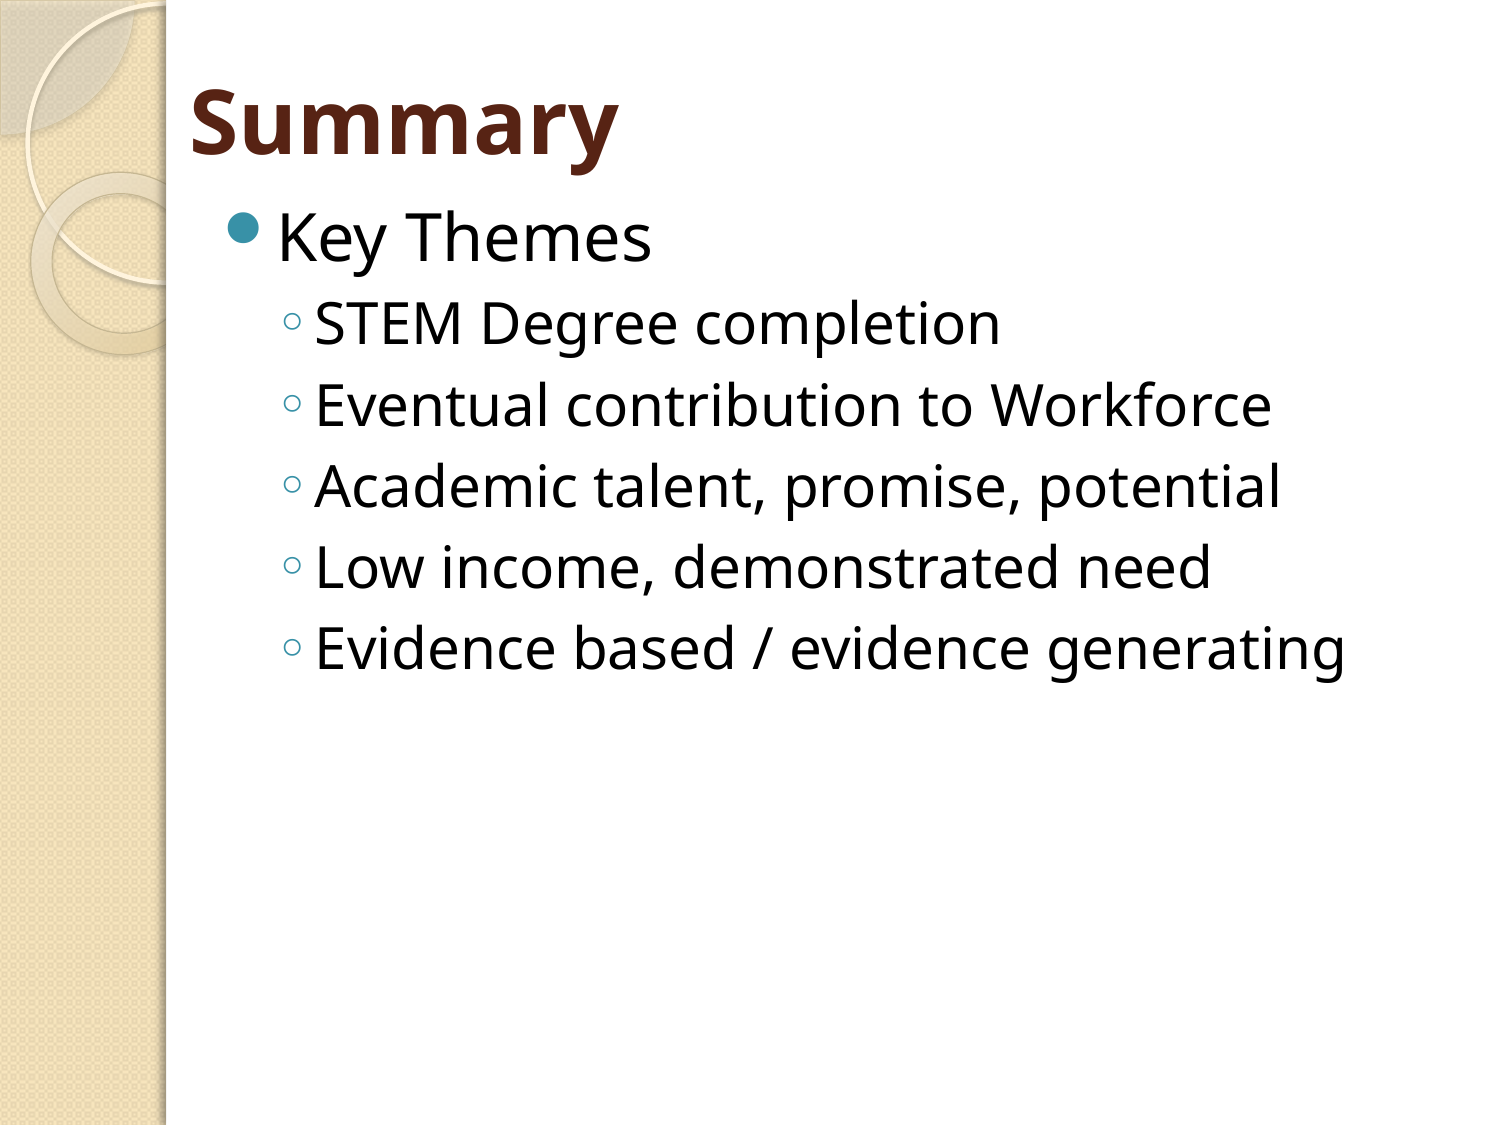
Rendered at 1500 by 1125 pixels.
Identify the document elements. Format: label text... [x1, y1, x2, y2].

title Summary [174, 24, 1500, 213]
list Key Themes STEM Degree completion Eventual contribution to Workforce Academic talent, promise, potential Low income, demonstrated need Evidence based / evidence generating [195, 187, 1425, 975]
